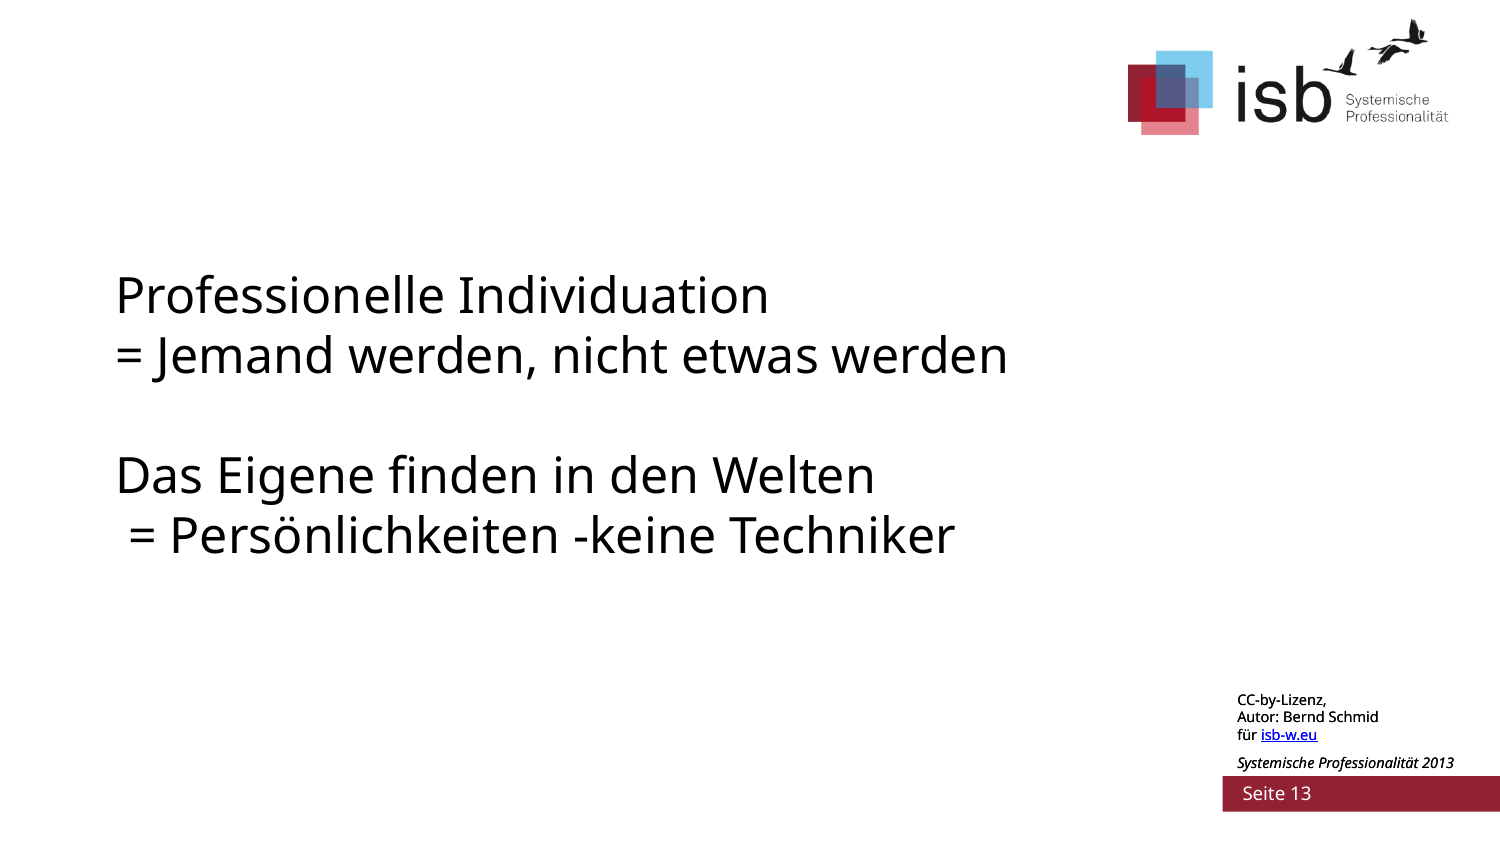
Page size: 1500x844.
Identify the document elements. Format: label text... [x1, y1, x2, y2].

list Professionelle Individuation = Jemand werden, nicht etwas werden Das Eigene finden in den Welten = Persönlichkeiten -keine Techniker [100, 185, 1223, 812]
picture [1128, 14, 1461, 139]
text_box CC-by-Lizenz, Autor: Bernd Schmid für isb-w.eu Systemische Professionalität 2013 [1222, 543, 1500, 844]
